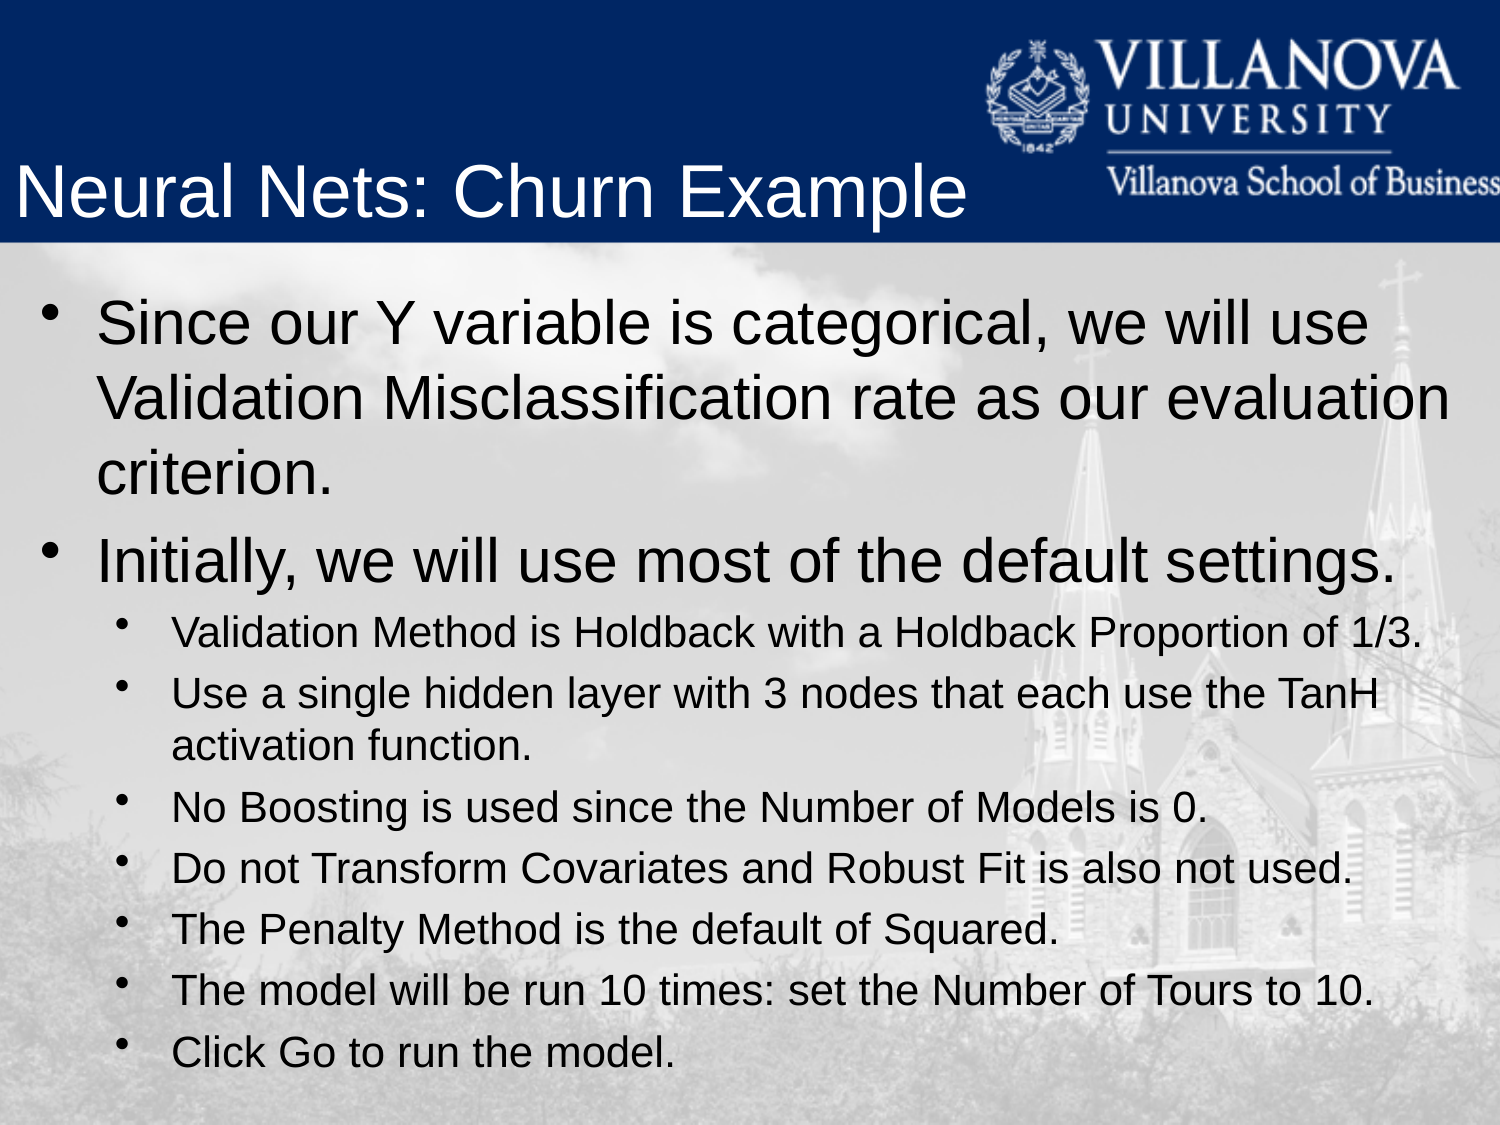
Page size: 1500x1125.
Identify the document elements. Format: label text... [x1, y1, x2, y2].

text_box Neural Nets: Churn Example [0, 94, 1500, 282]
picture [0, 282, 1500, 1125]
picture [0, 0, 1500, 94]
text_box Since our Y variable is categorical, we will use Validation Misclassification rate as our evaluation criterion. Initially, we will use most of the default settings. Validation Method is Holdback with a Holdback Proportion of 1/3. Use a single hidden layer with 3 nodes that each use the TanH activation function. No Boosting is used since the Number of Models is 0. Do not Transform Covariates and Robust Fit is also not used. The Penalty Method is the default of Squared. The model will be run 10 times: set the Number of Tours to 10. Click Go to run the model. [24, 282, 1488, 950]
